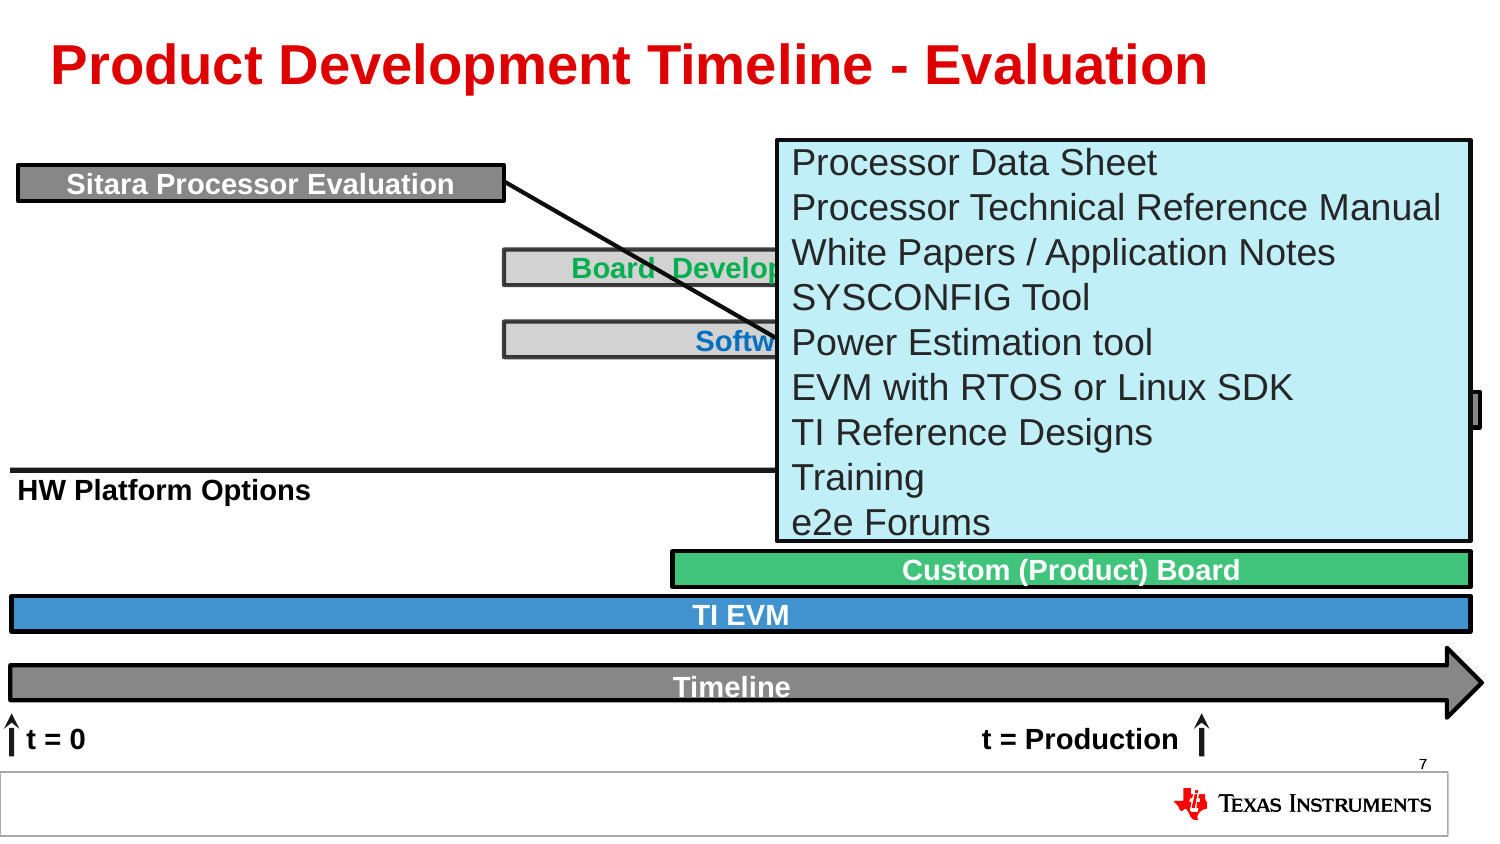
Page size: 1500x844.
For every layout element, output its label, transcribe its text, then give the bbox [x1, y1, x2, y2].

text_box Software Development [502, 319, 775, 359]
text_box HW Platform Options [2, 463, 327, 514]
text_box Board Development [624, 247, 775, 287]
text_box t = Production [966, 713, 1194, 763]
text_box 7 [1089, 748, 1440, 774]
text_box t = 0 [11, 713, 101, 763]
picture [1174, 788, 1431, 820]
text_box TI EVM [9, 594, 1473, 634]
text_box Sitara Processor Evaluation [16, 163, 506, 203]
title Product Development Timeline - Evaluation [37, 17, 1426, 119]
text_box Timeline [8, 645, 1484, 720]
text_box Processor Data Sheet Processor Technical Reference Manual White Papers / Application Notes SYSCONFIG Tool Power Estimation tool EVM with RTOS or Linux SDK TI Reference Designs Training e2e Forums [502, 138, 1473, 543]
text_box Custom (Product) Board [670, 549, 1473, 589]
text_box Board Development [502, 247, 681, 287]
text_box Product Lifecyle [1473, 390, 1482, 430]
